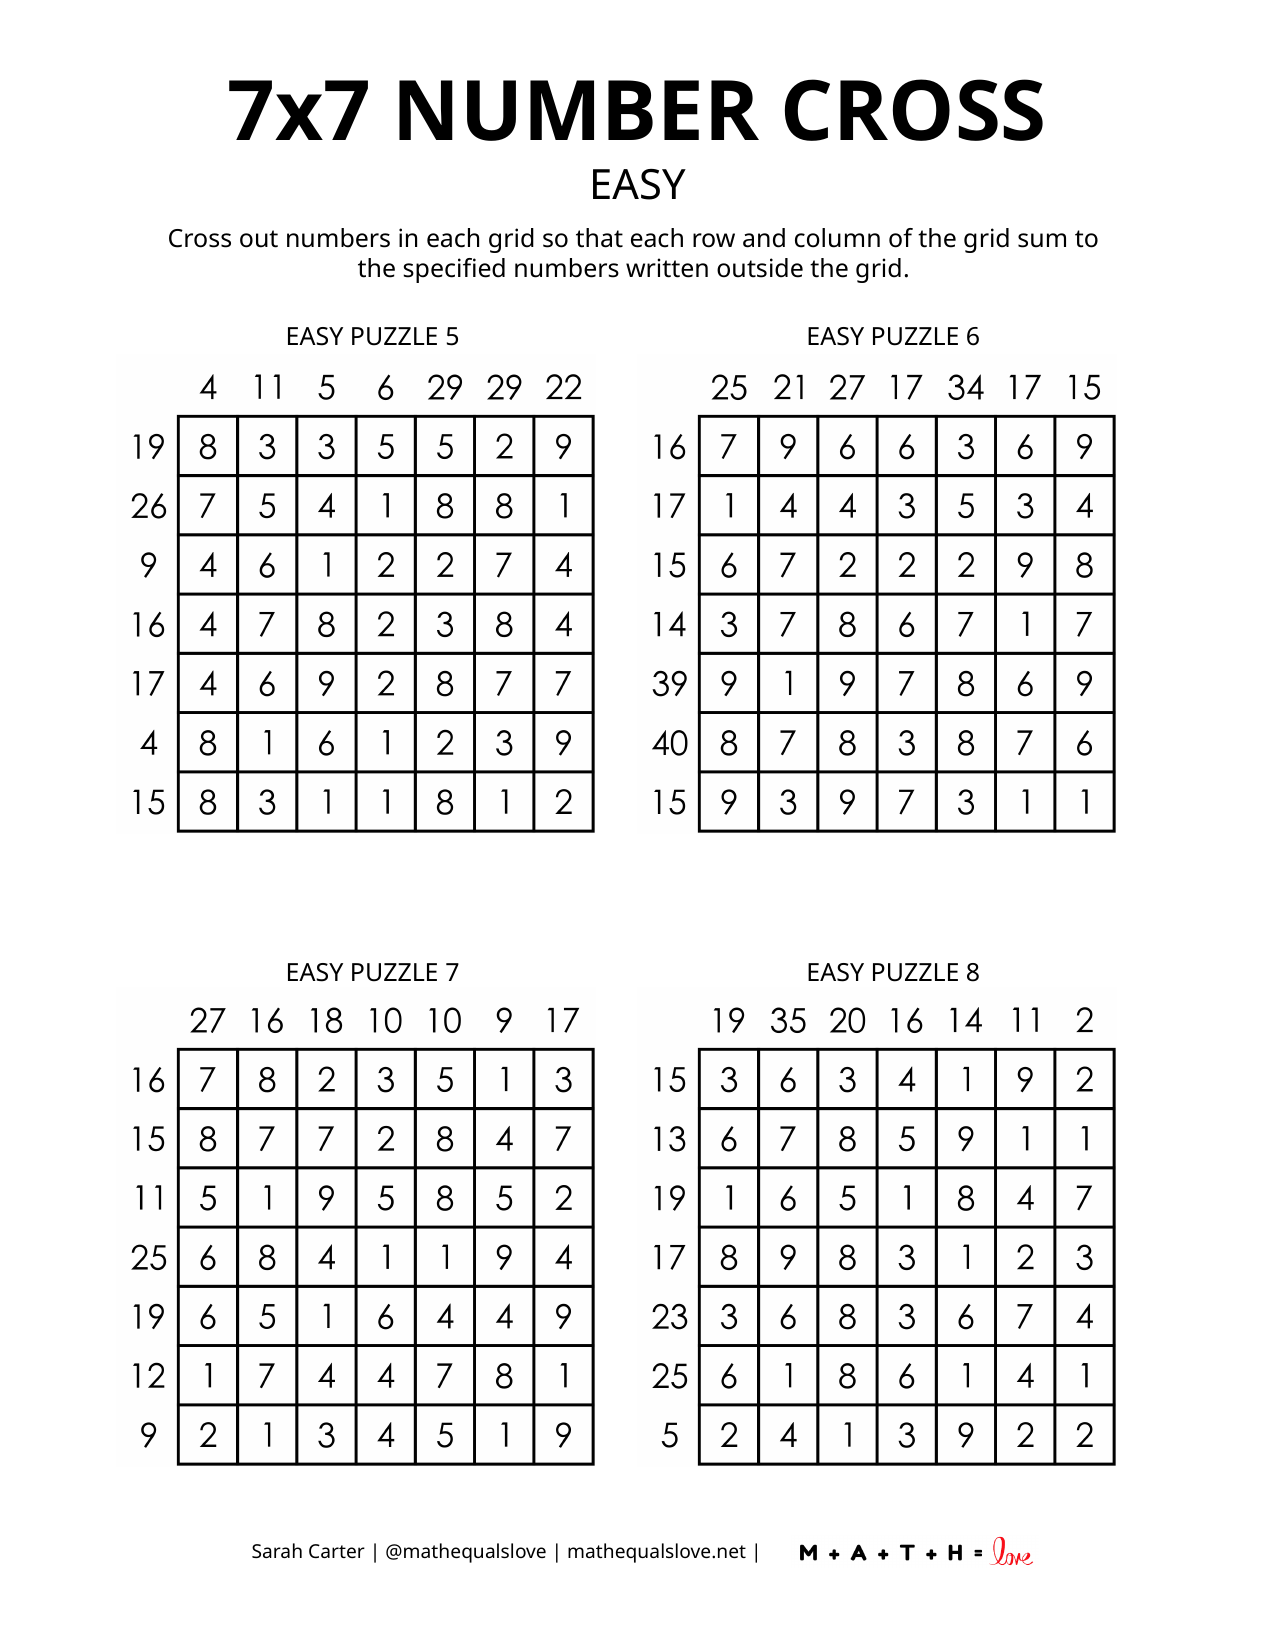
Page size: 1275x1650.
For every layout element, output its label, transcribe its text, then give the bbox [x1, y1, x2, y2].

picture [790, 1534, 1039, 1569]
picture [116, 986, 597, 1468]
text_box 7x7 NUMBER CROSS EASY [77, 50, 1198, 214]
text_box EASY PUZZLE 7 [133, 956, 613, 1007]
picture [636, 353, 1118, 834]
picture [116, 353, 597, 834]
text_box Sarah Carter | @mathequalslove | mathequalslove.net | [236, 1532, 1071, 1570]
text_box EASY PUZZLE 6 [654, 320, 1134, 372]
text_box Cross out numbers in each grid so that each row and column of the grid sum to the specified numbers written outside the grid. [0, 214, 1275, 290]
text_box EASY PUZZLE 8 [654, 956, 1134, 1007]
text_box EASY PUZZLE 5 [133, 320, 613, 372]
picture [636, 986, 1118, 1468]
